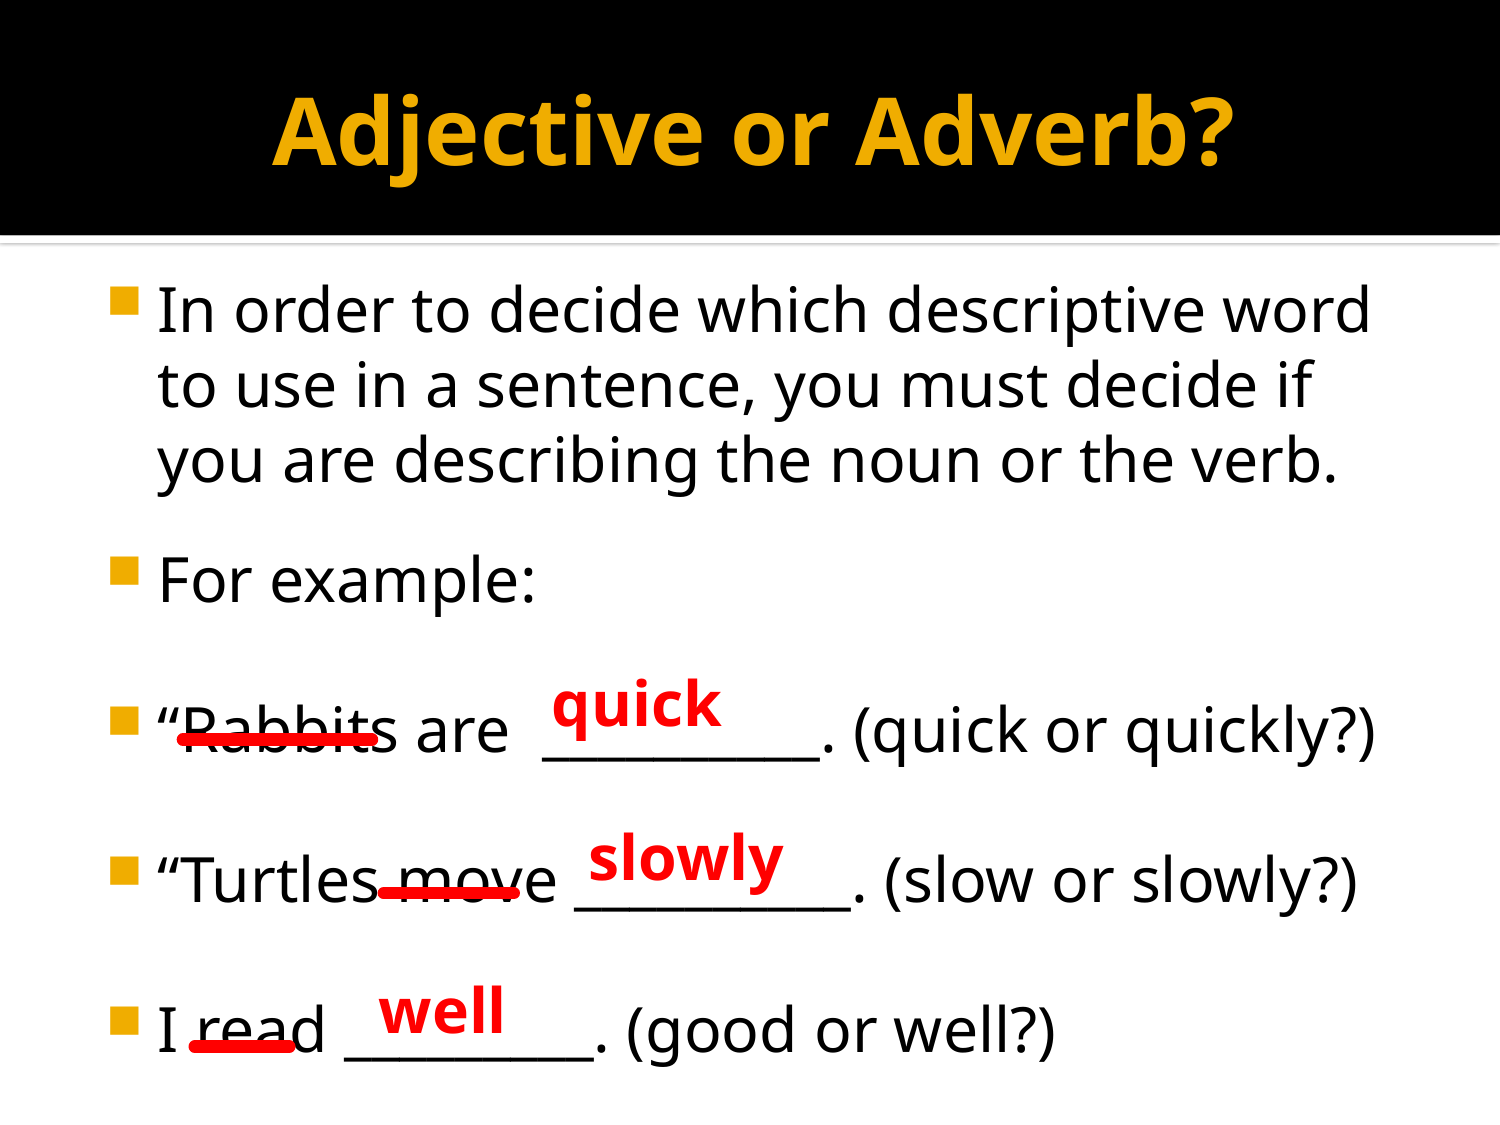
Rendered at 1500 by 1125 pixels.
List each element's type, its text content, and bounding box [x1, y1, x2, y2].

list In order to decide which descriptive word to use in a sentence, you must decide if you are describing the noun or the verb. For example: “Rabbits are __________. (quick or quickly?) “Turtles move __________. (slow or slowly?) I read _________. (good or well?) [76, 255, 1427, 1015]
text_box slowly [574, 810, 799, 901]
title Adjective or Adverb? [75, 25, 1425, 231]
text_box well [363, 964, 522, 1054]
text_box quick [537, 656, 738, 747]
